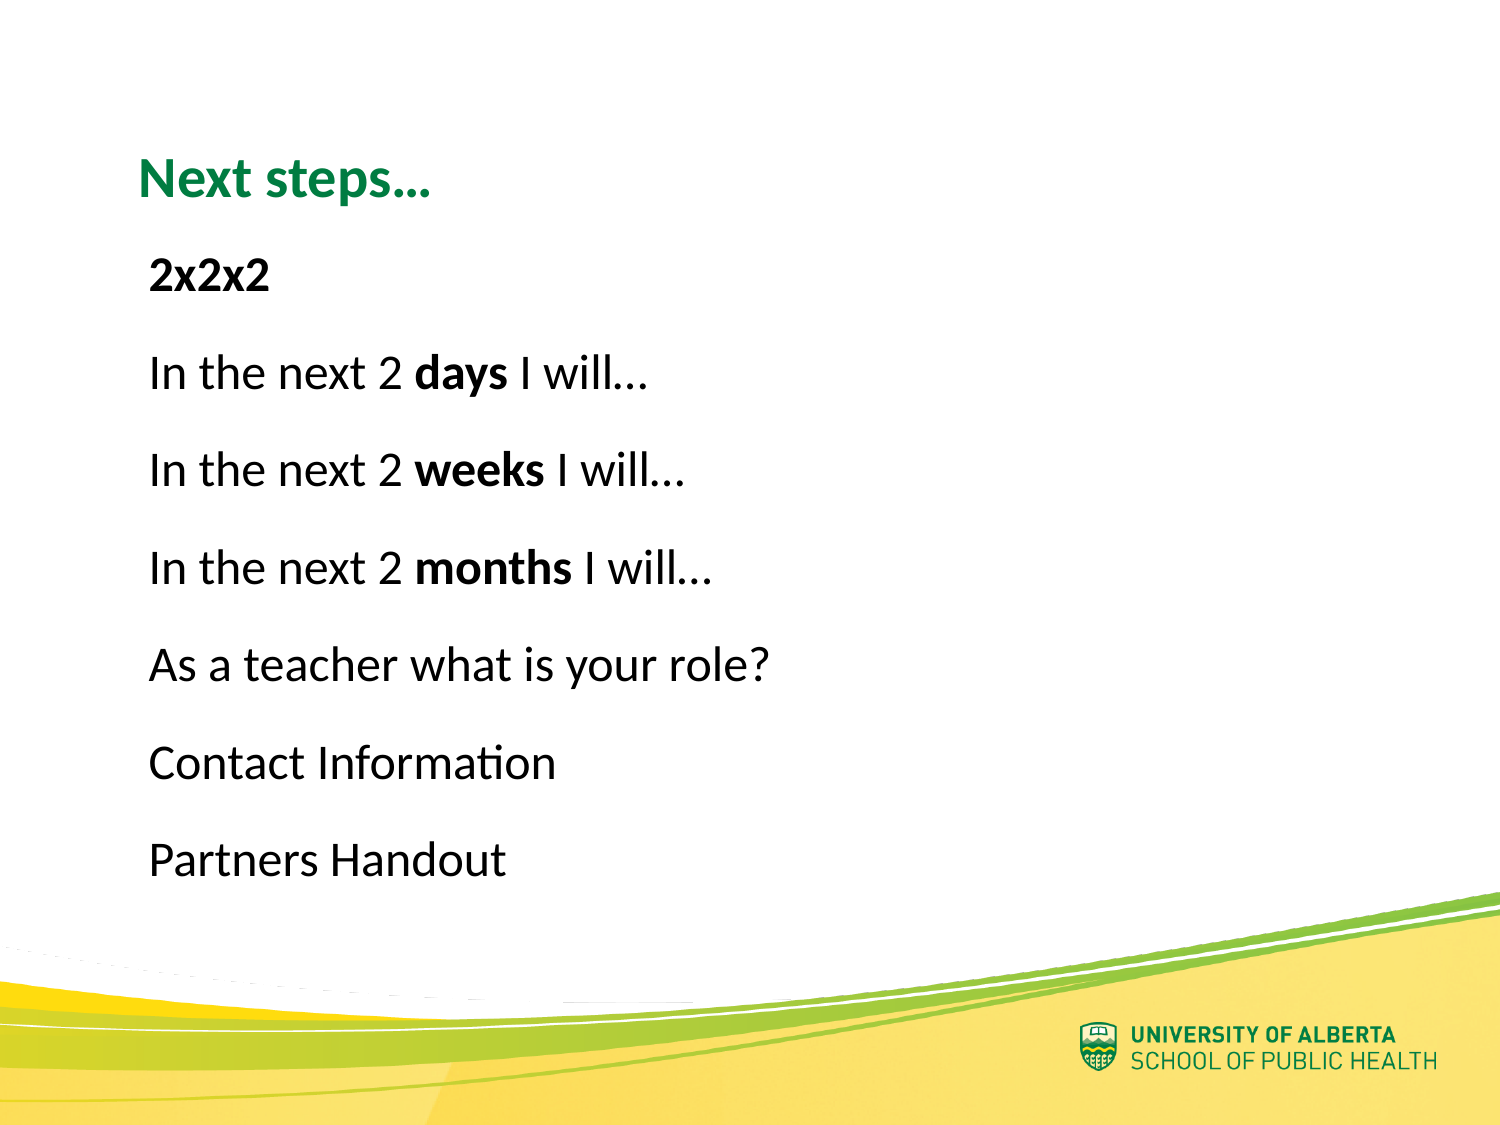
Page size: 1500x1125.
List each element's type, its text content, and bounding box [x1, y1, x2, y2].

list 2x2x2 In the next 2 days I will… In the next 2 weeks I will… In the next 2 months I will… As a teacher what is your role? Contact Information Partners Handout [133, 234, 1150, 925]
picture [0, 842, 1500, 1125]
title Next steps… [123, 101, 463, 246]
